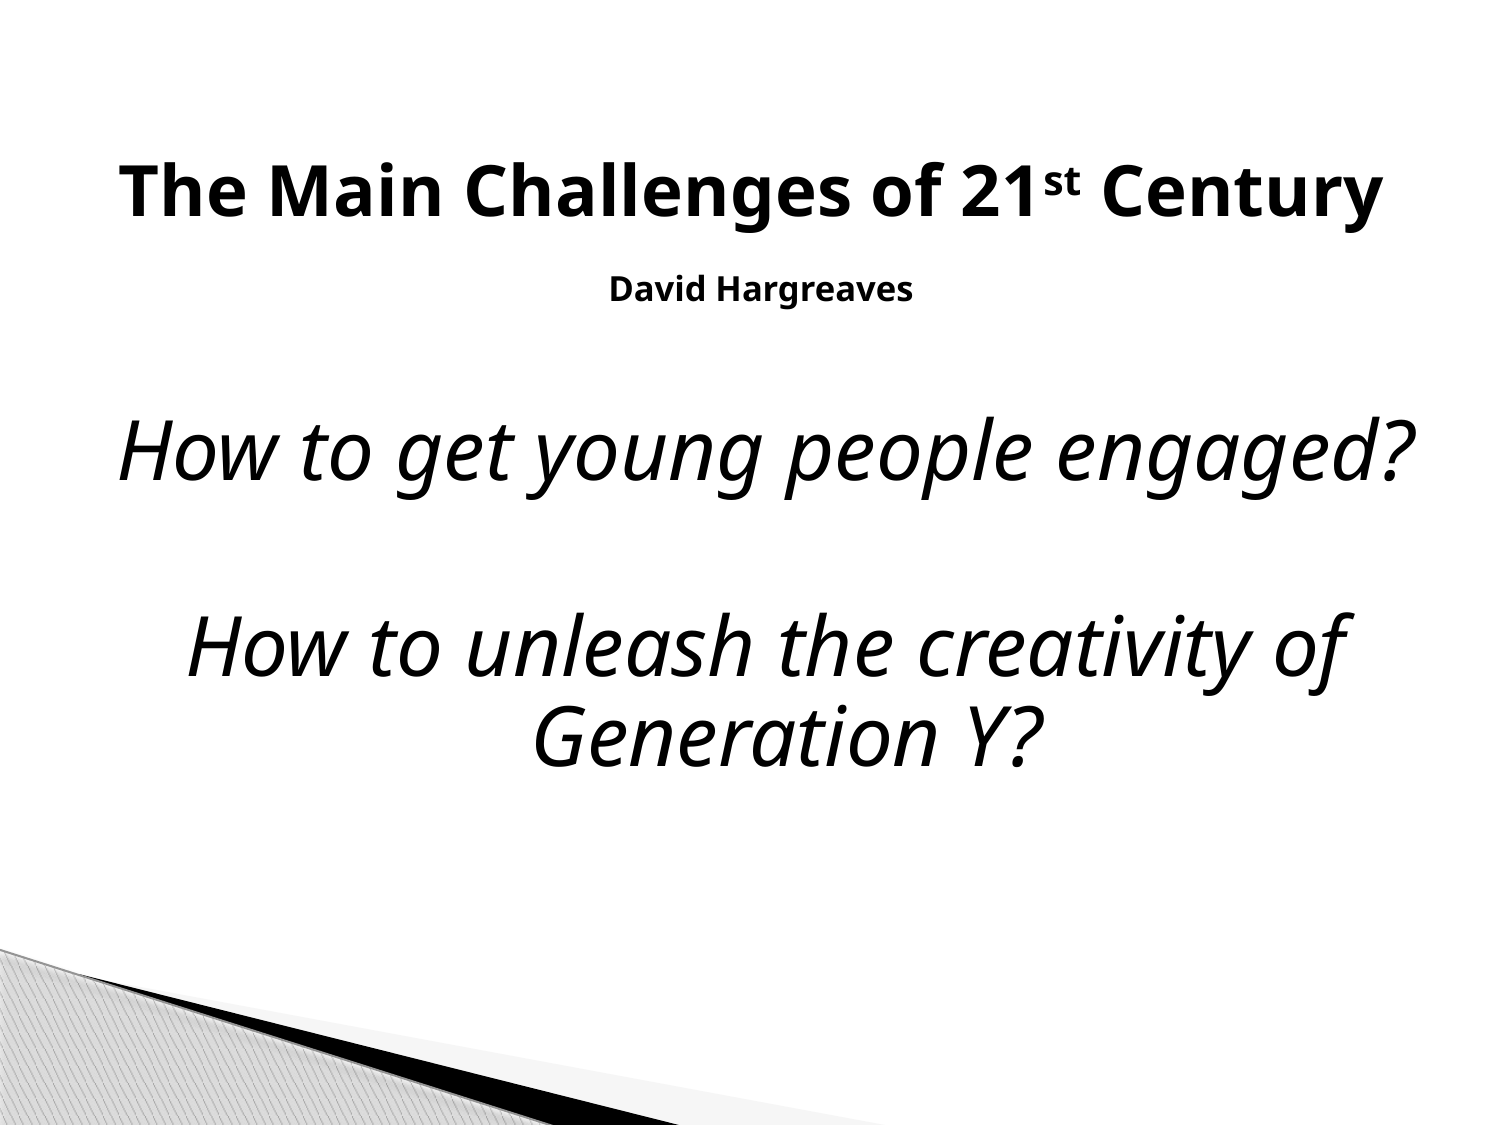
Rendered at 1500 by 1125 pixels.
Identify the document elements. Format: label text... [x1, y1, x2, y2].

list How to get young people engaged? How to unleash the creativity of Generation Y? [82, 292, 1432, 1036]
title The Main Challenges of 21st Century David Hargreaves [76, 137, 1427, 325]
